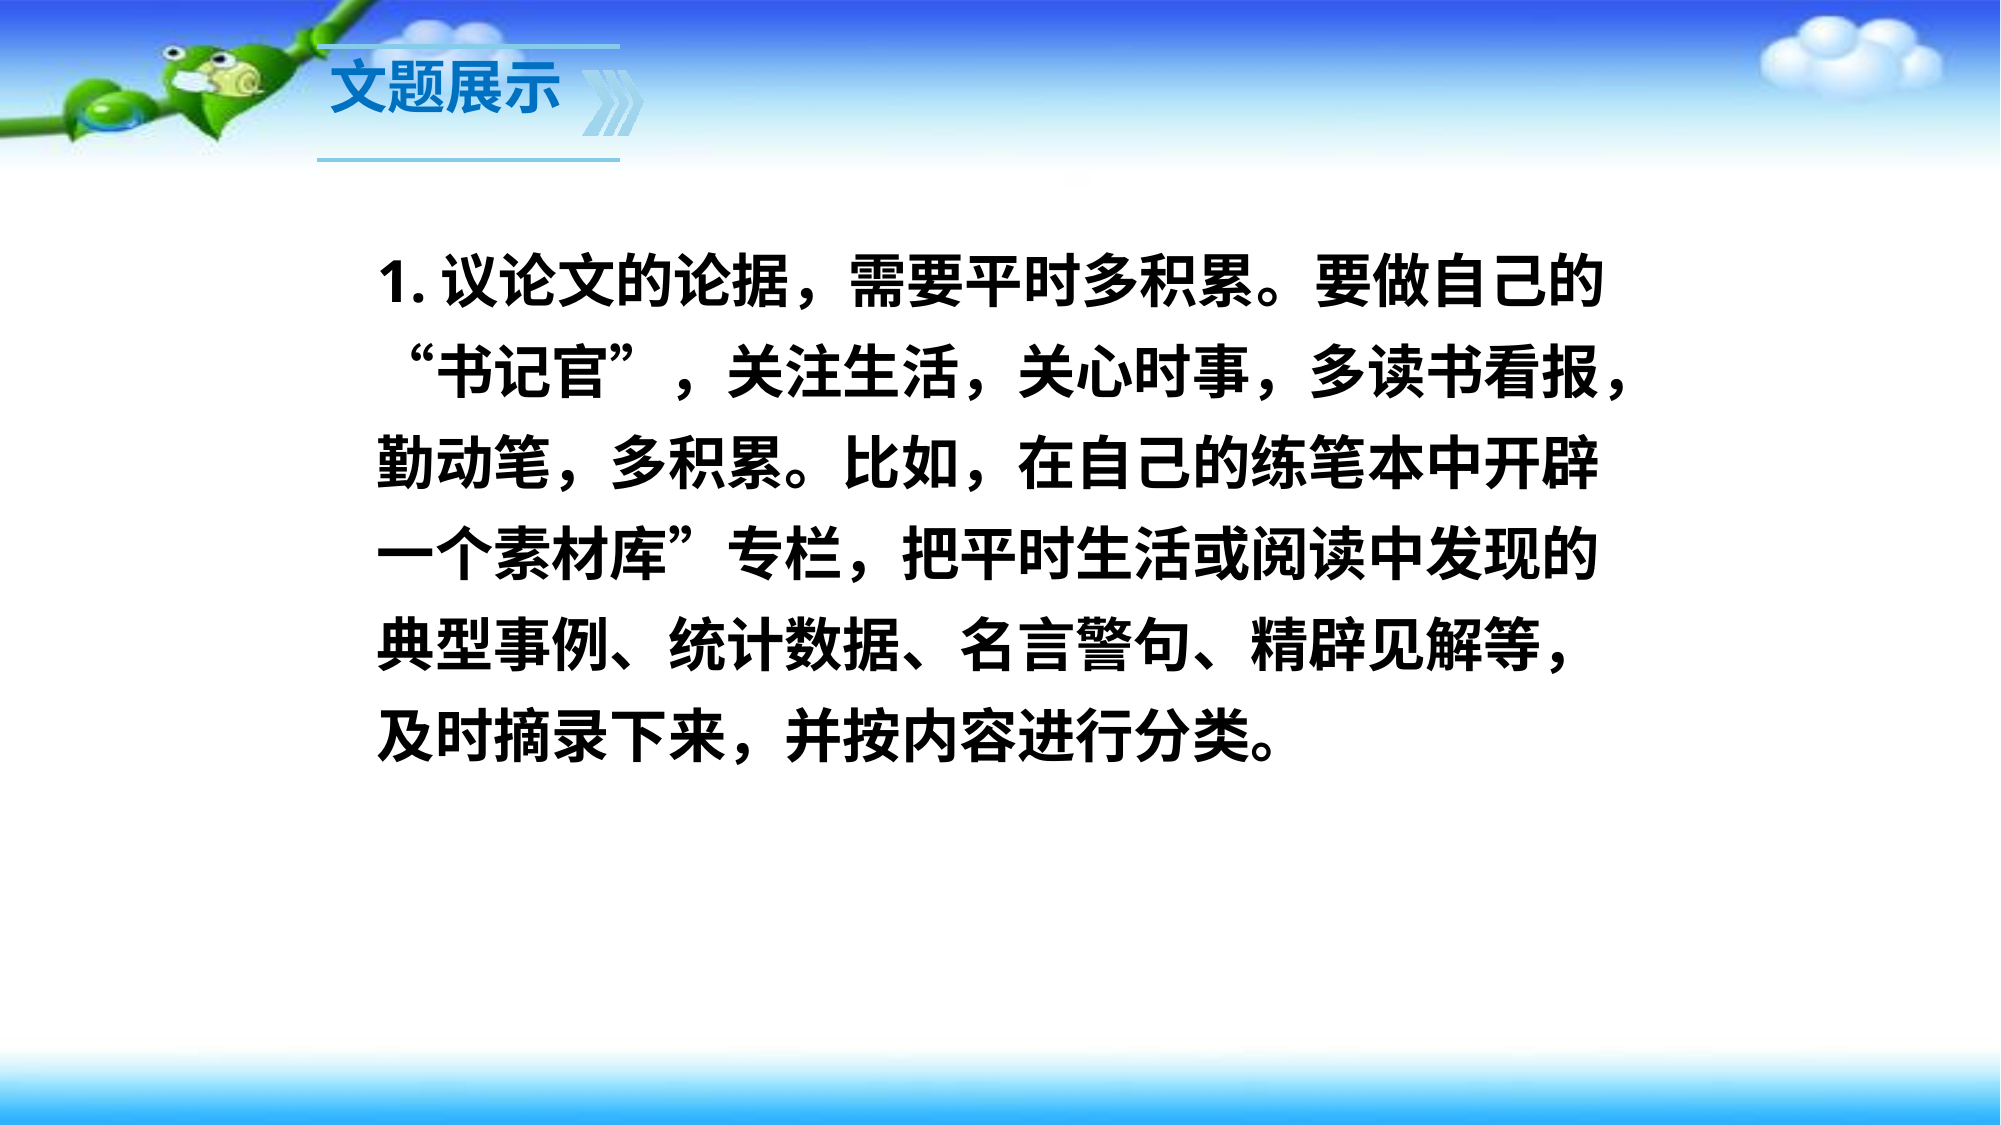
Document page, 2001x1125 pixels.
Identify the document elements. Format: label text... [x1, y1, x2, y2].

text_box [304, 42, 644, 163]
text_box 1.议论文的论据，需要平时多积累。要做自己的“书记官”，关注生活，关心时事，多读书看报，勤动笔，多积累。比如，在自己的练笔本中开辟一个素材库”专栏，把平时生活或阅读中发现的典型事例、统计数据、名言警句、精辟见解等，及时摘录下来，并按内容进行分类。 [362, 215, 1643, 777]
picture [0, 0, 2001, 1125]
